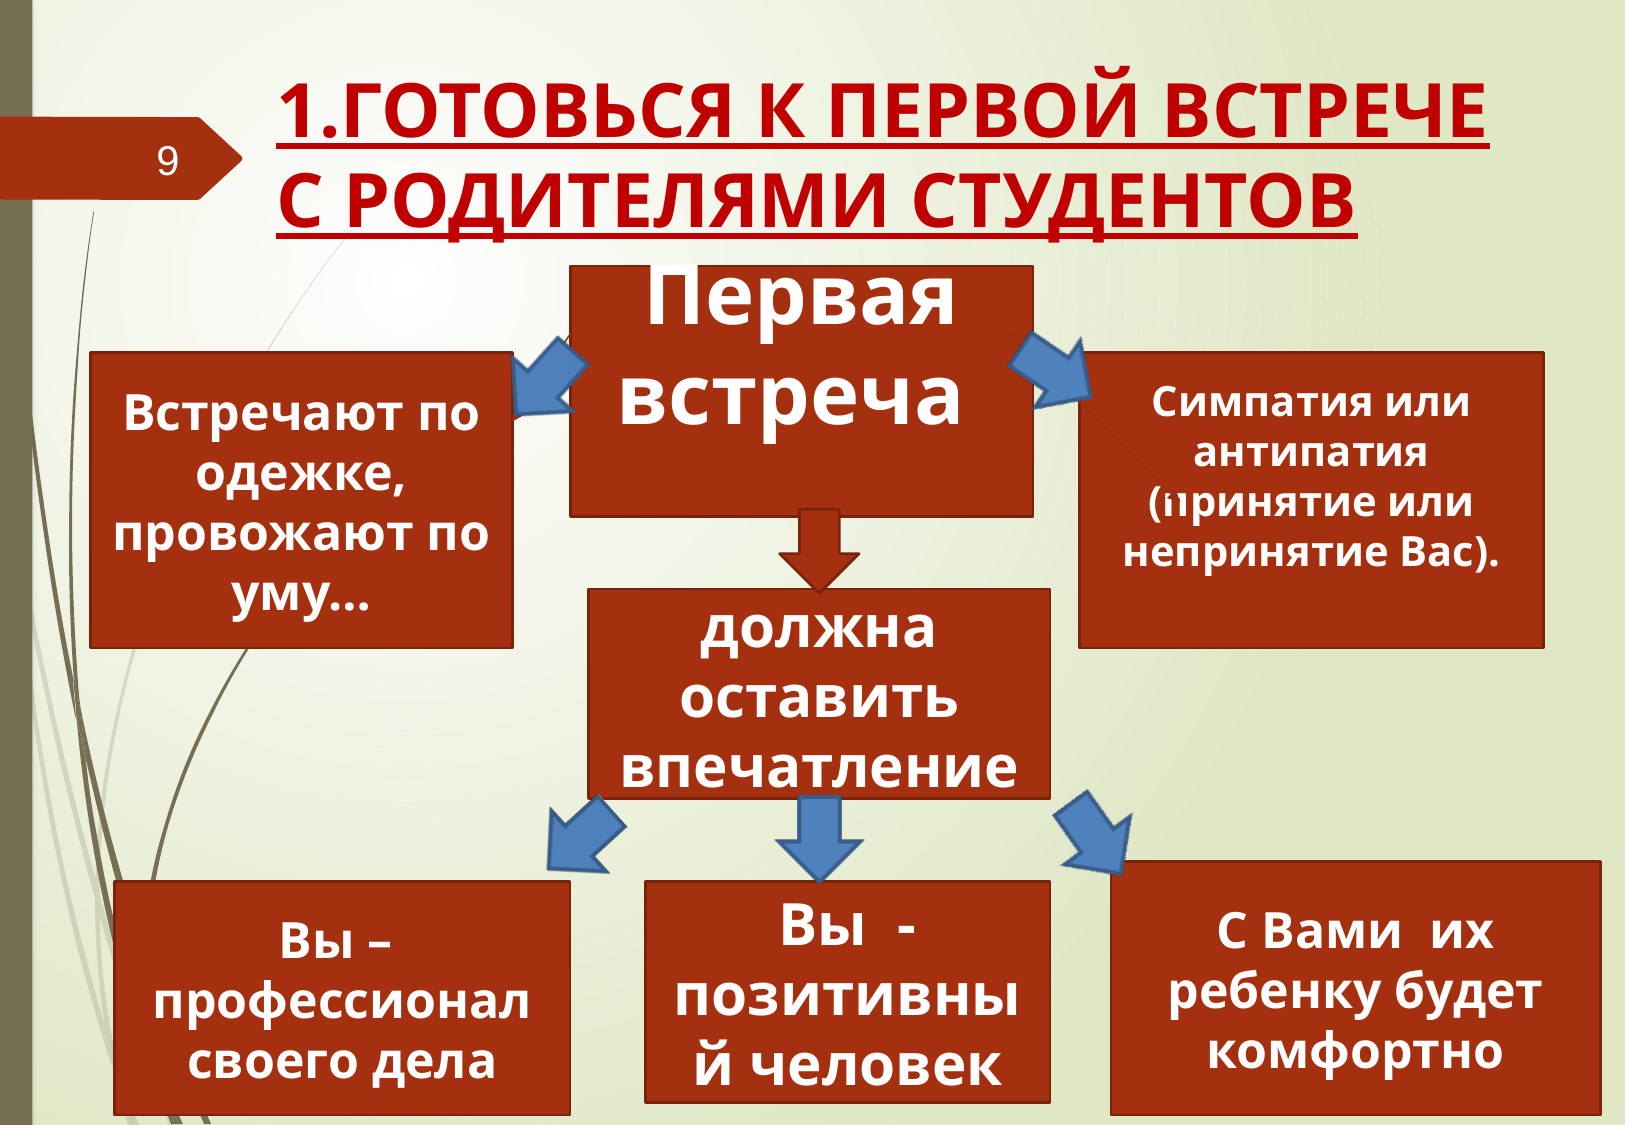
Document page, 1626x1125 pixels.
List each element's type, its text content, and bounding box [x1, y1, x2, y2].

text_box С Вами их ребенку будет комфортно [1110, 860, 1602, 1116]
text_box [1010, 333, 1181, 503]
picture [1034, 776, 1158, 902]
picture [774, 795, 865, 885]
text_box 1.ГОТОВЬСЯ К ПЕРВОЙ ВСТРЕЧЕ С РОДИТЕЛЯМИ СТУДЕНТОВ [261, 55, 1625, 420]
text_box [778, 507, 861, 595]
text_box Встречают по одежке, провожают по уму… [89, 351, 514, 649]
text_box Симпатия или антипатия (принятие или непринятие Вас). [1078, 351, 1545, 649]
text_box Вы – профессионал своего дела [113, 880, 571, 1116]
picture [994, 312, 1100, 419]
text_box Первая встреча [569, 265, 1034, 518]
picture [517, 777, 642, 903]
picture [474, 314, 614, 452]
slide_number 9 [90, 129, 195, 190]
text_box должна оставить впечатление [586, 588, 1051, 800]
text_box Вы - позитивный человек [644, 880, 1051, 1104]
